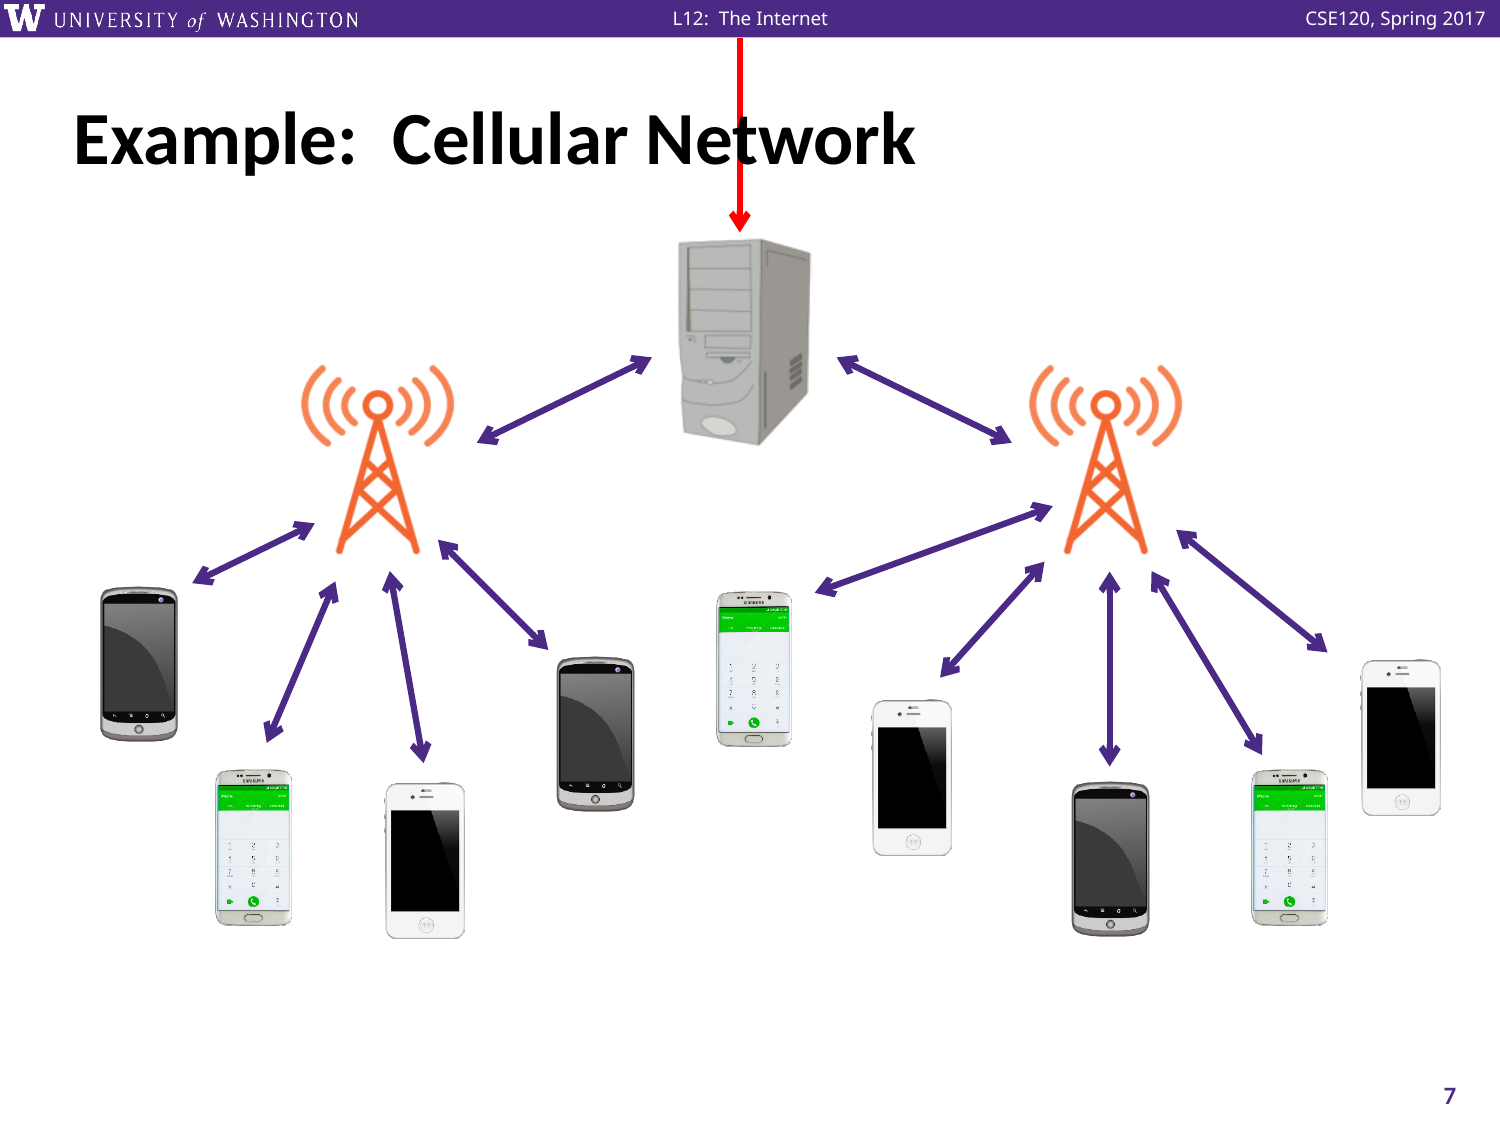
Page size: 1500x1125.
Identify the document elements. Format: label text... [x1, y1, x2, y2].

slide_number 7 [1400, 1065, 1500, 1125]
picture [4, 4, 358, 32]
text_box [59, 37, 1441, 939]
